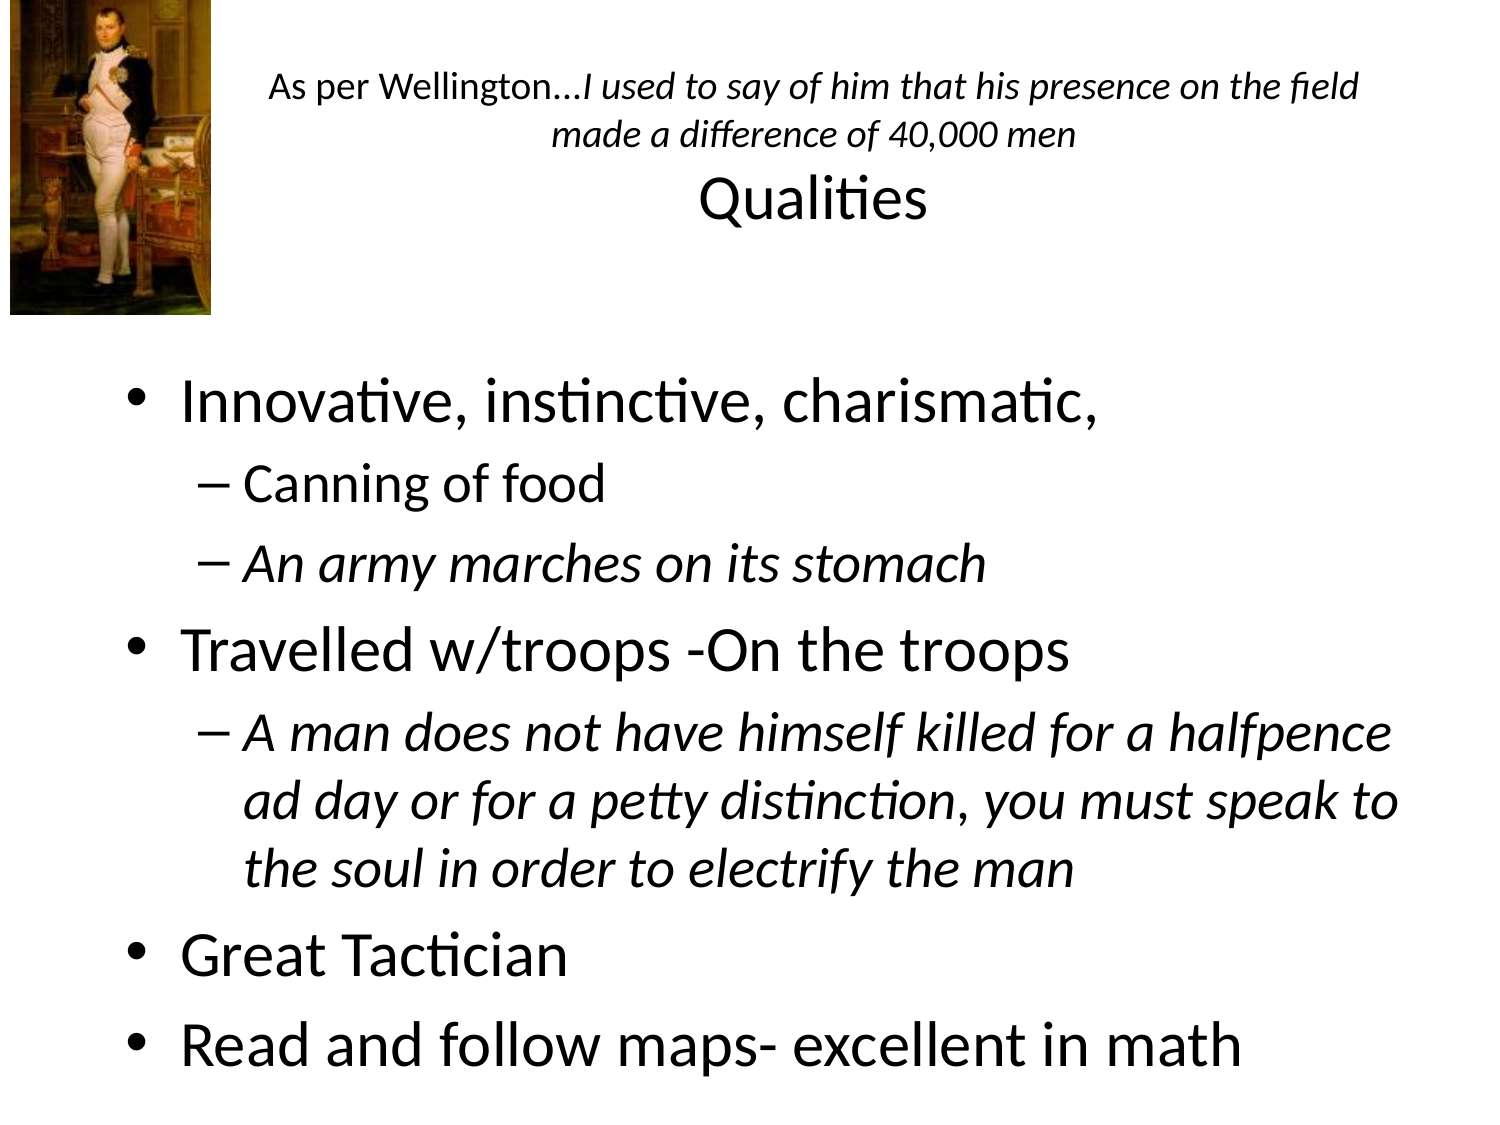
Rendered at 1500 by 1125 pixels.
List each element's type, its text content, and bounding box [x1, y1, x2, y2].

picture [10, 0, 211, 316]
list Innovative, instinctive, charismatic, Canning of food An army marches on its stomach Travelled w/troops -On the troops A man does not have himself killed for a halfpence ad day or for a petty distinction, you must speak to the soul in order to electrify the man Great Tactician Read and follow maps- excellent in math [110, 350, 1461, 1093]
title As per Wellington...I used to say of him that his presence on the field made a difference of 40,000 men Qualities [216, 52, 1413, 241]
